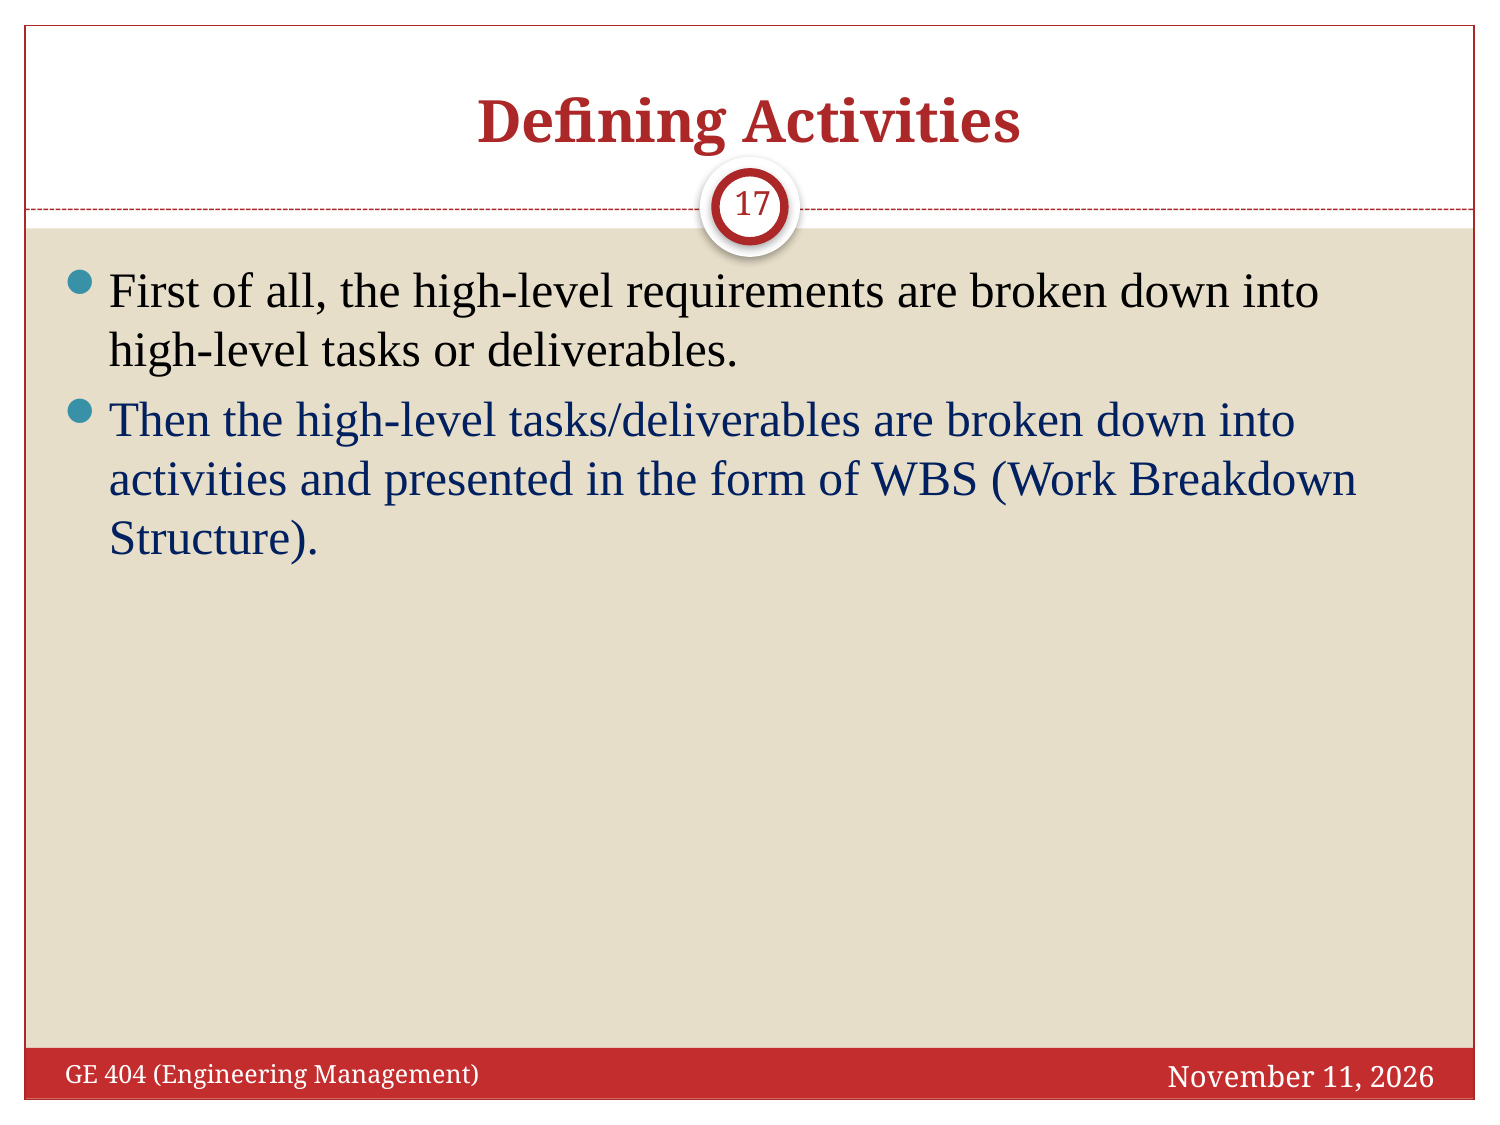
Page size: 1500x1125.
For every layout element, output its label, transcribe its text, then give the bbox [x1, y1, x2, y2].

footer GE 404 (Engineering Management) [50, 1051, 638, 1112]
slide_number 17 [715, 168, 791, 241]
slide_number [950, 1050, 1450, 1111]
list First of all, the high-level requirements are broken down into high-level tasks or deliverables. Then the high-level tasks/deliverables are broken down into activities and presented in the form of WBS (Work Breakdown Structure). [49, 250, 1445, 575]
title Defining Activities [49, 37, 1450, 162]
